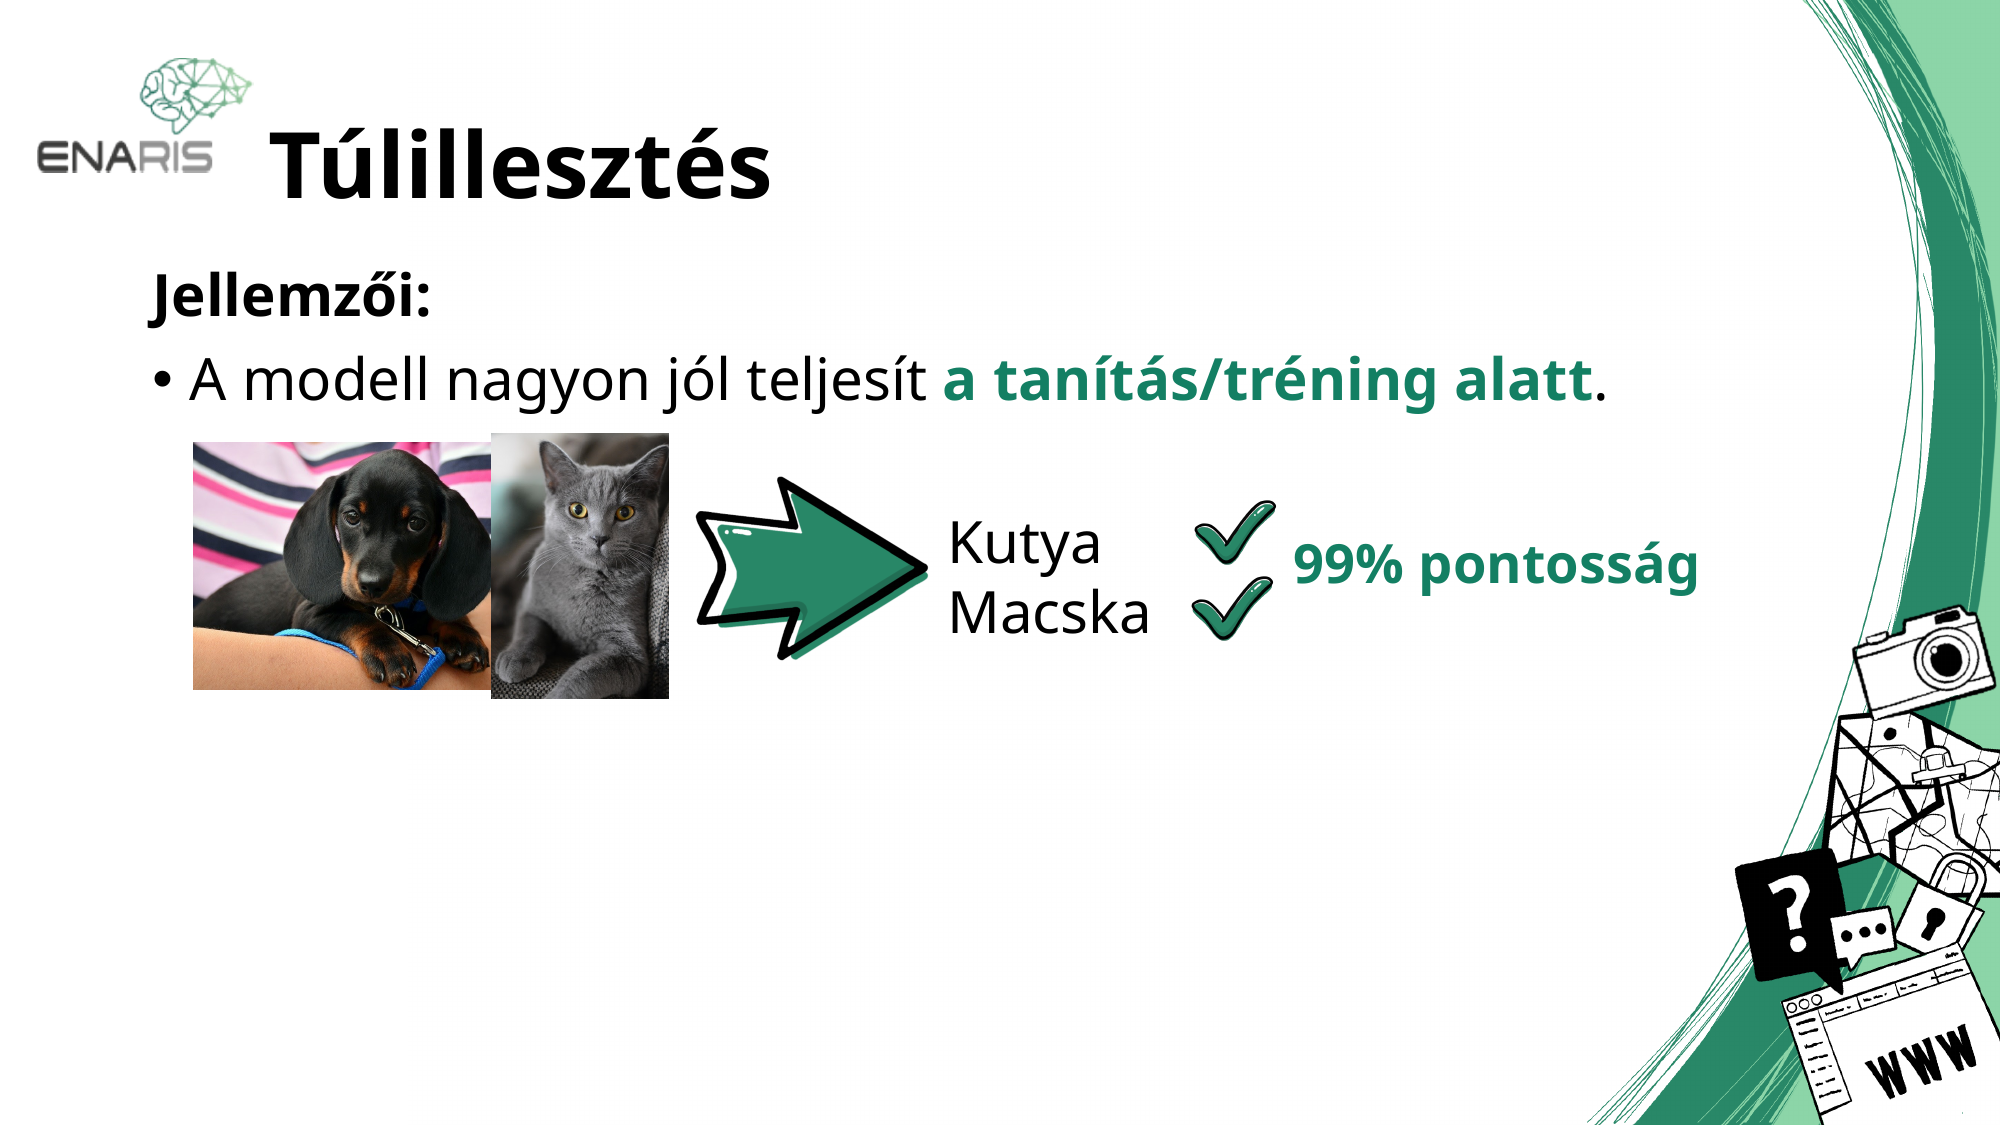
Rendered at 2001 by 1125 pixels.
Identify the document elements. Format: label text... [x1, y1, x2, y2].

text_box 99% pontosság [1300, 522, 1788, 603]
title Túlillesztés [253, 59, 1863, 278]
picture [408, 0, 2000, 1125]
picture [1159, 462, 1303, 670]
picture [37, 58, 254, 173]
picture [193, 433, 669, 699]
picture [673, 433, 951, 711]
text_box Kutya Macska [951, 497, 1162, 653]
list Jellemzői: A modell nagyon jól teljesít a tanítás/tréning alatt. [137, 258, 1728, 973]
